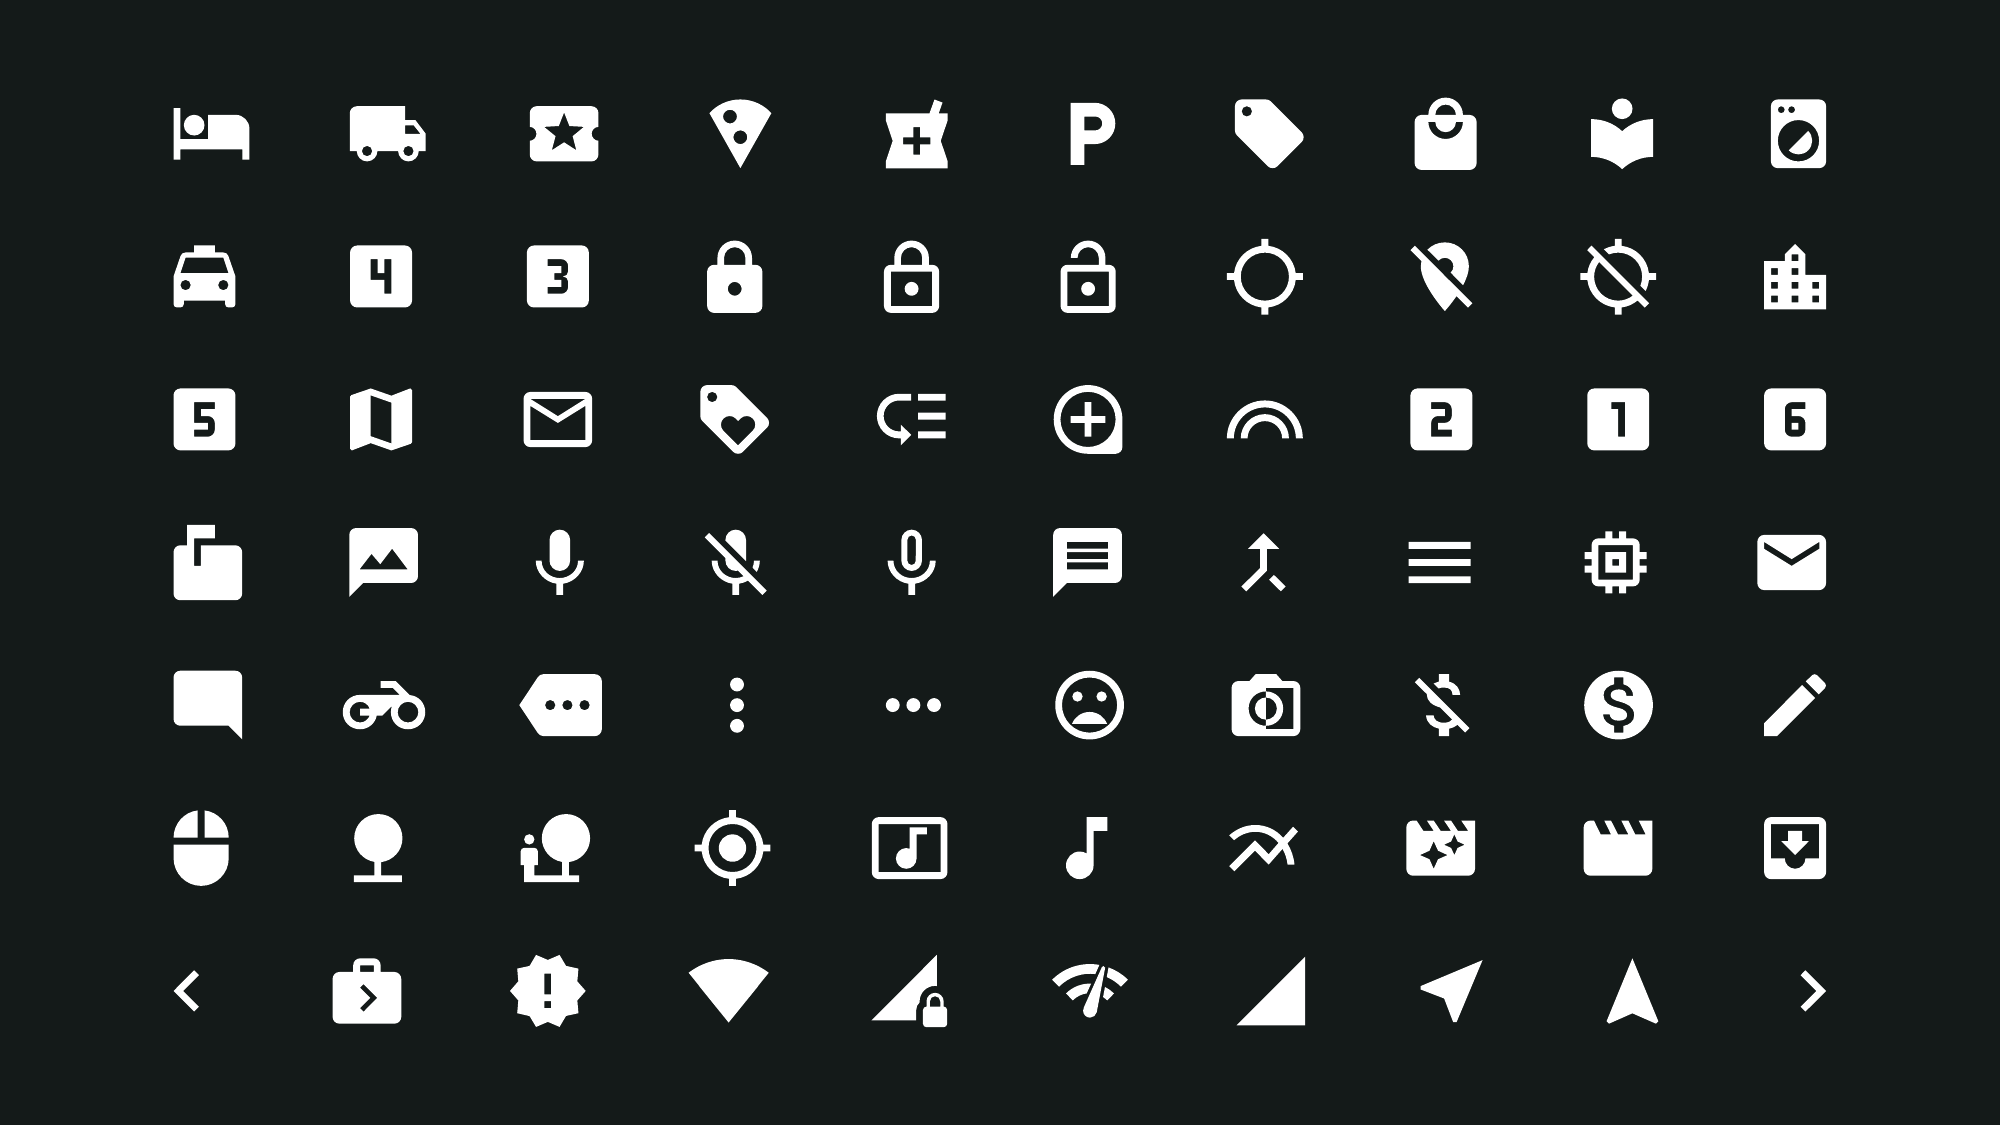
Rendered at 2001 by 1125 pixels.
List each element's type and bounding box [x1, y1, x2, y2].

text_box [332, 958, 402, 1024]
text_box [1106, 967, 1128, 987]
text_box [709, 99, 772, 169]
text_box [704, 533, 767, 595]
text_box [519, 674, 602, 737]
text_box [1070, 102, 1116, 165]
text_box [1757, 534, 1827, 591]
text_box [1241, 533, 1280, 592]
text_box [1427, 242, 1469, 286]
text_box [1229, 825, 1298, 872]
text_box [1406, 820, 1476, 876]
text_box [1231, 674, 1301, 737]
text_box [1764, 685, 1816, 737]
text_box [1580, 245, 1650, 315]
text_box [529, 106, 599, 162]
text_box [1606, 958, 1659, 1024]
text_box [876, 393, 912, 446]
text_box [173, 970, 199, 1012]
text_box [349, 106, 426, 162]
text_box [173, 524, 243, 601]
text_box [523, 391, 593, 448]
text_box [730, 677, 744, 692]
text_box [885, 99, 948, 169]
text_box [535, 560, 584, 595]
text_box [1053, 528, 1122, 597]
text_box [1584, 531, 1647, 594]
text_box [1414, 677, 1470, 737]
text_box [1066, 983, 1092, 1001]
text_box [173, 670, 243, 740]
text_box [549, 529, 571, 571]
text_box [526, 245, 589, 308]
text_box [1764, 244, 1827, 310]
text_box [1587, 388, 1650, 451]
text_box [885, 698, 900, 713]
text_box [1410, 245, 1473, 312]
text_box [173, 245, 236, 308]
text_box [510, 954, 586, 1027]
text_box [1584, 670, 1653, 740]
text_box [1226, 400, 1303, 439]
text_box [1055, 670, 1124, 740]
text_box [887, 560, 936, 595]
text_box [520, 814, 591, 883]
text_box [1800, 970, 1827, 1012]
text_box [901, 529, 922, 571]
text_box [1408, 576, 1471, 584]
text_box [1269, 574, 1286, 592]
text_box [353, 814, 403, 883]
text_box [906, 698, 921, 713]
text_box [1583, 820, 1653, 876]
text_box [1226, 238, 1303, 315]
text_box [883, 240, 940, 313]
text_box [1770, 99, 1827, 169]
text_box [1603, 238, 1657, 291]
text_box [918, 431, 946, 439]
text_box [1764, 388, 1827, 451]
text_box [688, 959, 769, 1023]
text_box [1052, 964, 1100, 987]
text_box [871, 817, 948, 880]
text_box [1234, 99, 1304, 169]
text_box [694, 810, 771, 886]
text_box [1420, 960, 1483, 1023]
text_box [918, 412, 946, 420]
text_box [1408, 559, 1471, 566]
text_box [204, 810, 229, 838]
text_box [918, 393, 946, 401]
text_box [1591, 119, 1654, 170]
text_box [1433, 674, 1461, 695]
text_box [1060, 240, 1116, 313]
text_box [927, 698, 941, 713]
text_box [342, 681, 426, 730]
text_box [1066, 817, 1108, 880]
text_box [1611, 98, 1633, 120]
text_box [350, 388, 413, 451]
text_box [1764, 817, 1827, 880]
text_box [1408, 541, 1471, 549]
text_box [173, 108, 250, 160]
text_box [1410, 388, 1473, 451]
text_box [871, 954, 937, 1021]
text_box [173, 388, 236, 451]
text_box [173, 810, 198, 838]
text_box [349, 528, 418, 597]
text_box [1236, 956, 1306, 1026]
text_box [730, 718, 744, 733]
text_box [173, 844, 229, 886]
text_box [1414, 97, 1477, 170]
text_box [1083, 966, 1106, 1018]
text_box [922, 992, 948, 1028]
text_box [350, 245, 413, 308]
text_box [725, 529, 747, 562]
text_box [1805, 674, 1827, 695]
text_box [707, 240, 763, 313]
text_box [1053, 385, 1123, 454]
text_box [700, 385, 770, 454]
text_box [730, 698, 744, 713]
text_box [1103, 986, 1115, 1001]
